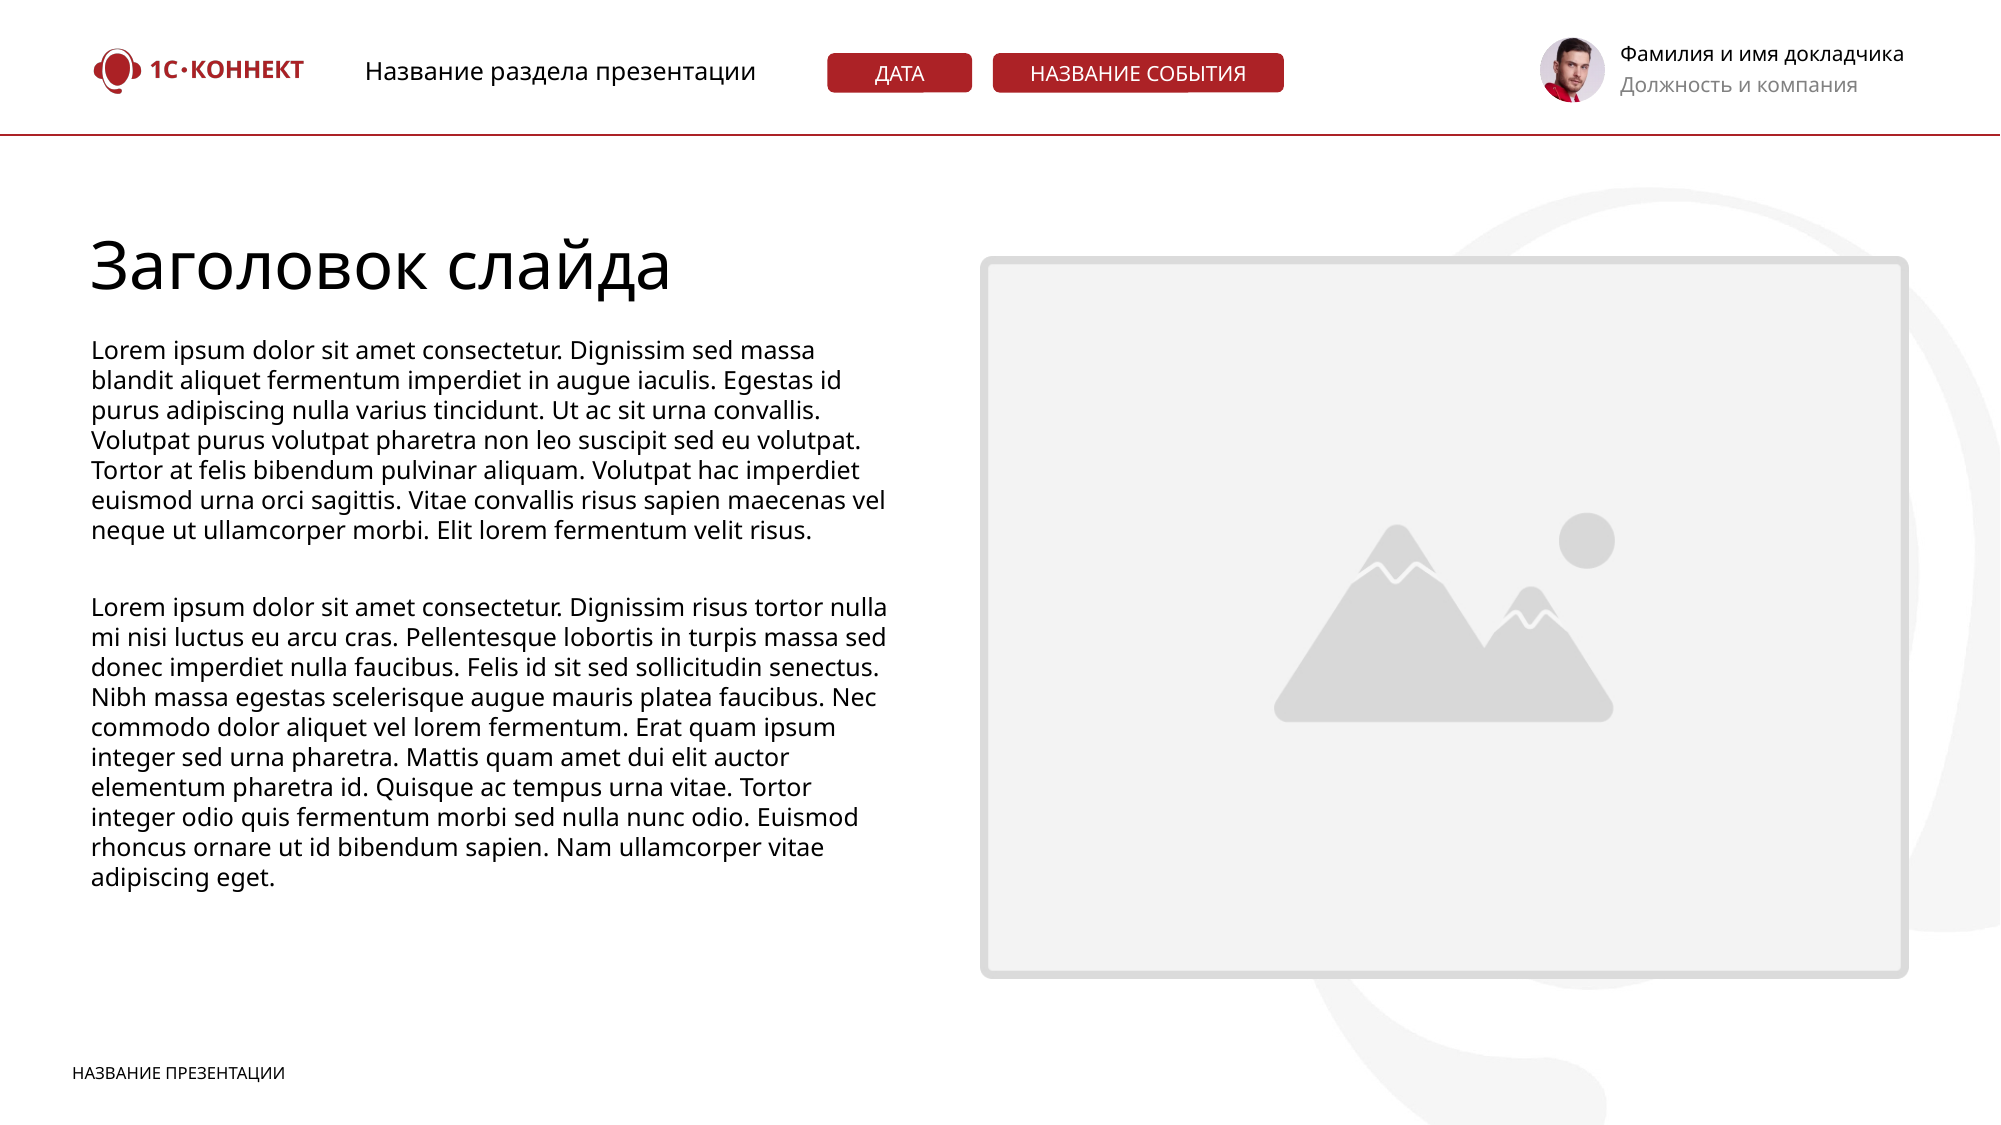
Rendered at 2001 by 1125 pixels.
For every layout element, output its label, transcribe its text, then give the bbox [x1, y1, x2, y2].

list Lorem ipsum dolor sit amet consectetur. Dignissim sed massa blandit aliquet fermentum imperdiet in augue iaculis. Egestas id purus adipiscing nulla varius tincidunt. Ut ac sit urna convallis. Volutpat purus volutpat pharetra non leo suscipit sed eu volutpat. Tortor at felis bibendum pulvinar aliquam. Volutpat hac imperdiet euismod urna orci sagittis. Vitae convallis risus sapien maecenas vel neque ut ullamcorper morbi. Elit lorem fermentum velit risus. [90, 334, 897, 561]
text_box Заголовок слайда [90, 222, 696, 303]
text_box ДАТА [827, 53, 973, 93]
text_box Lorem ipsum dolor sit amet consectetur. Dignissim risus tortor nulla mi nisi luctus eu arcu cras. Pellentesque lobortis in turpis massa sed donec imperdiet nulla faucibus. Felis id sit sed sollicitudin senectus. Nibh massa egestas scelerisque augue mauris platea faucibus. Nec commodo dolor aliquet vel lorem fermentum. Erat quam ipsum integer sed urna pharetra. Mattis quam amet dui elit auctor elementum pharetra id. Quisque ac tempus urna vitae. Tortor integer odio quis fermentum morbi sed nulla nunc odio. Euismod rhoncus ornare ut id bibendum sapien. Nam ullamcorper vitae adipiscing eget. [90, 591, 897, 935]
footer НАЗВАНИЕ ПРЕЗЕНТАЦИИ [72, 1042, 747, 1103]
text_box НАЗВАНИЕ СОБЫТИЯ [992, 53, 1284, 93]
text_box Название раздела презентации [364, 54, 766, 85]
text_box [1539, 37, 1910, 103]
picture [0, 0, 2001, 1125]
